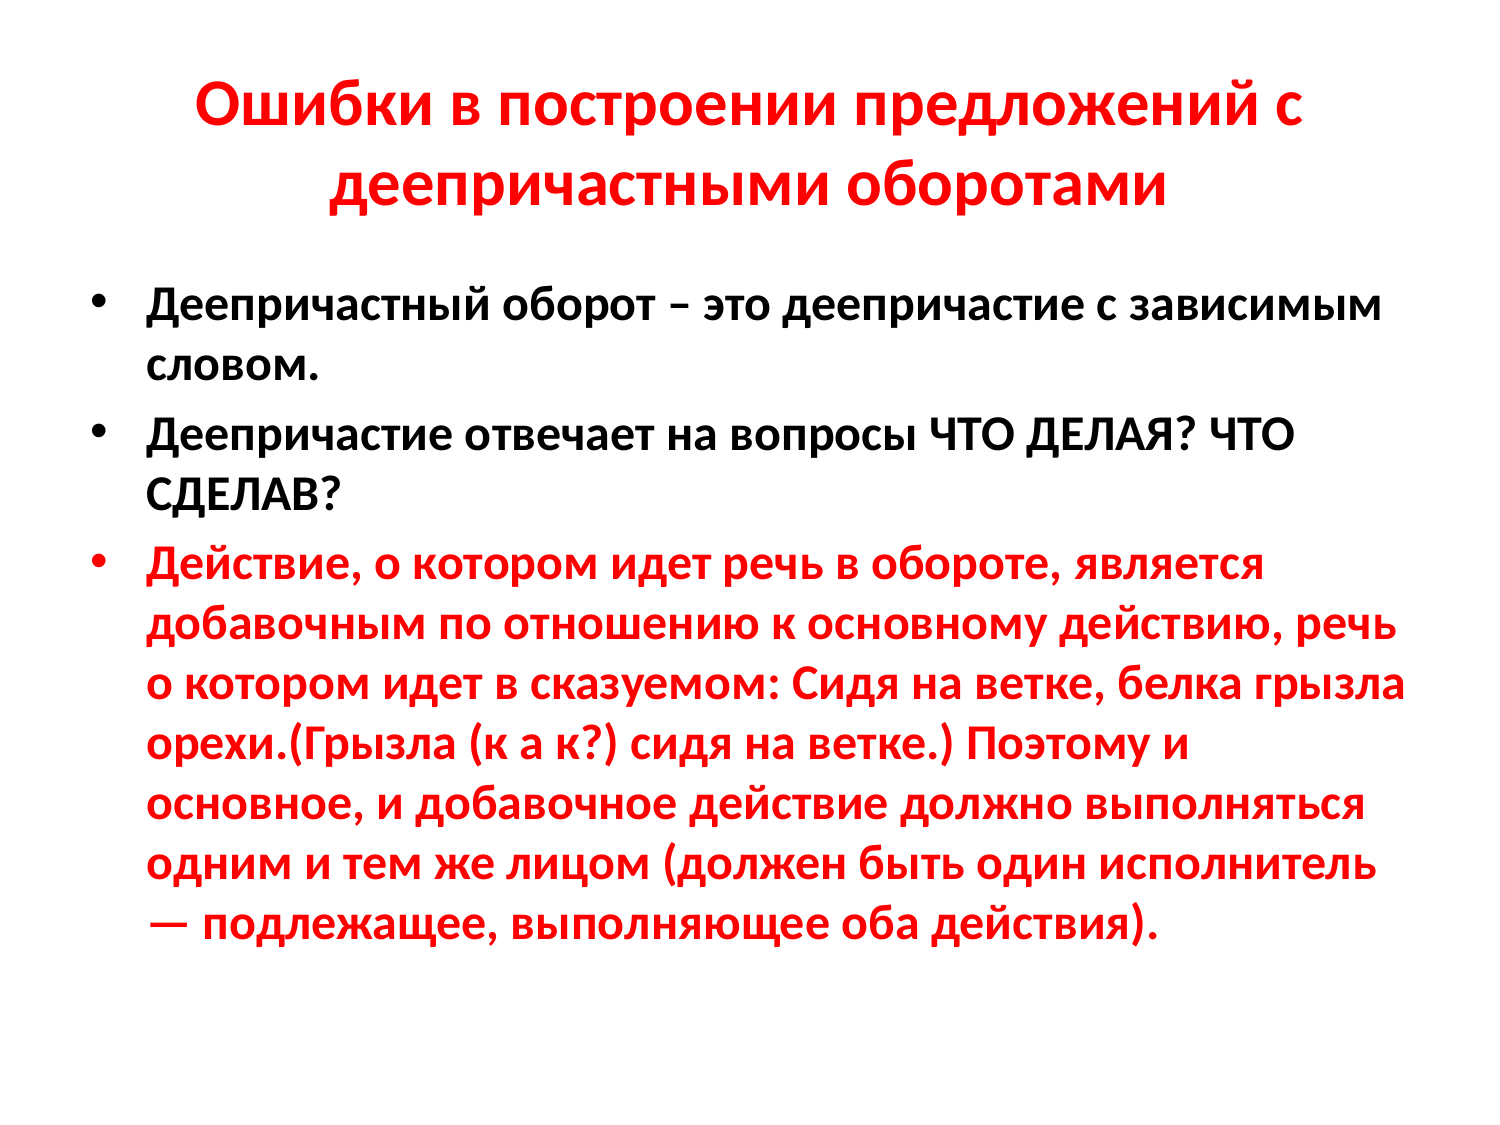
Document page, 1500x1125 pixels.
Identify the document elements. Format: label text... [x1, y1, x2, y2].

list Деепричастный оборот – это деепричастие с зависимым словом. Деепричастие отвечает на вопросы ЧТО ДЕЛАЯ? ЧТО СДЕЛАВ? Действие, о котором идет речь в обороте, является добавочным по отношению к основному действию, речь о котором идет в сказуемом: Сидя на ветке, белка грызла орехи.(Грызла (к а к?) сидя на ветке.) Поэтому и основное, и добавочное действие должно выполняться одним и тем же лицом (должен быть один исполнитель — подлежащее, выполняющее оба действия). [75, 262, 1425, 1005]
title Ошибки в построении предложений с деепричастными оборотами [75, 45, 1425, 233]
